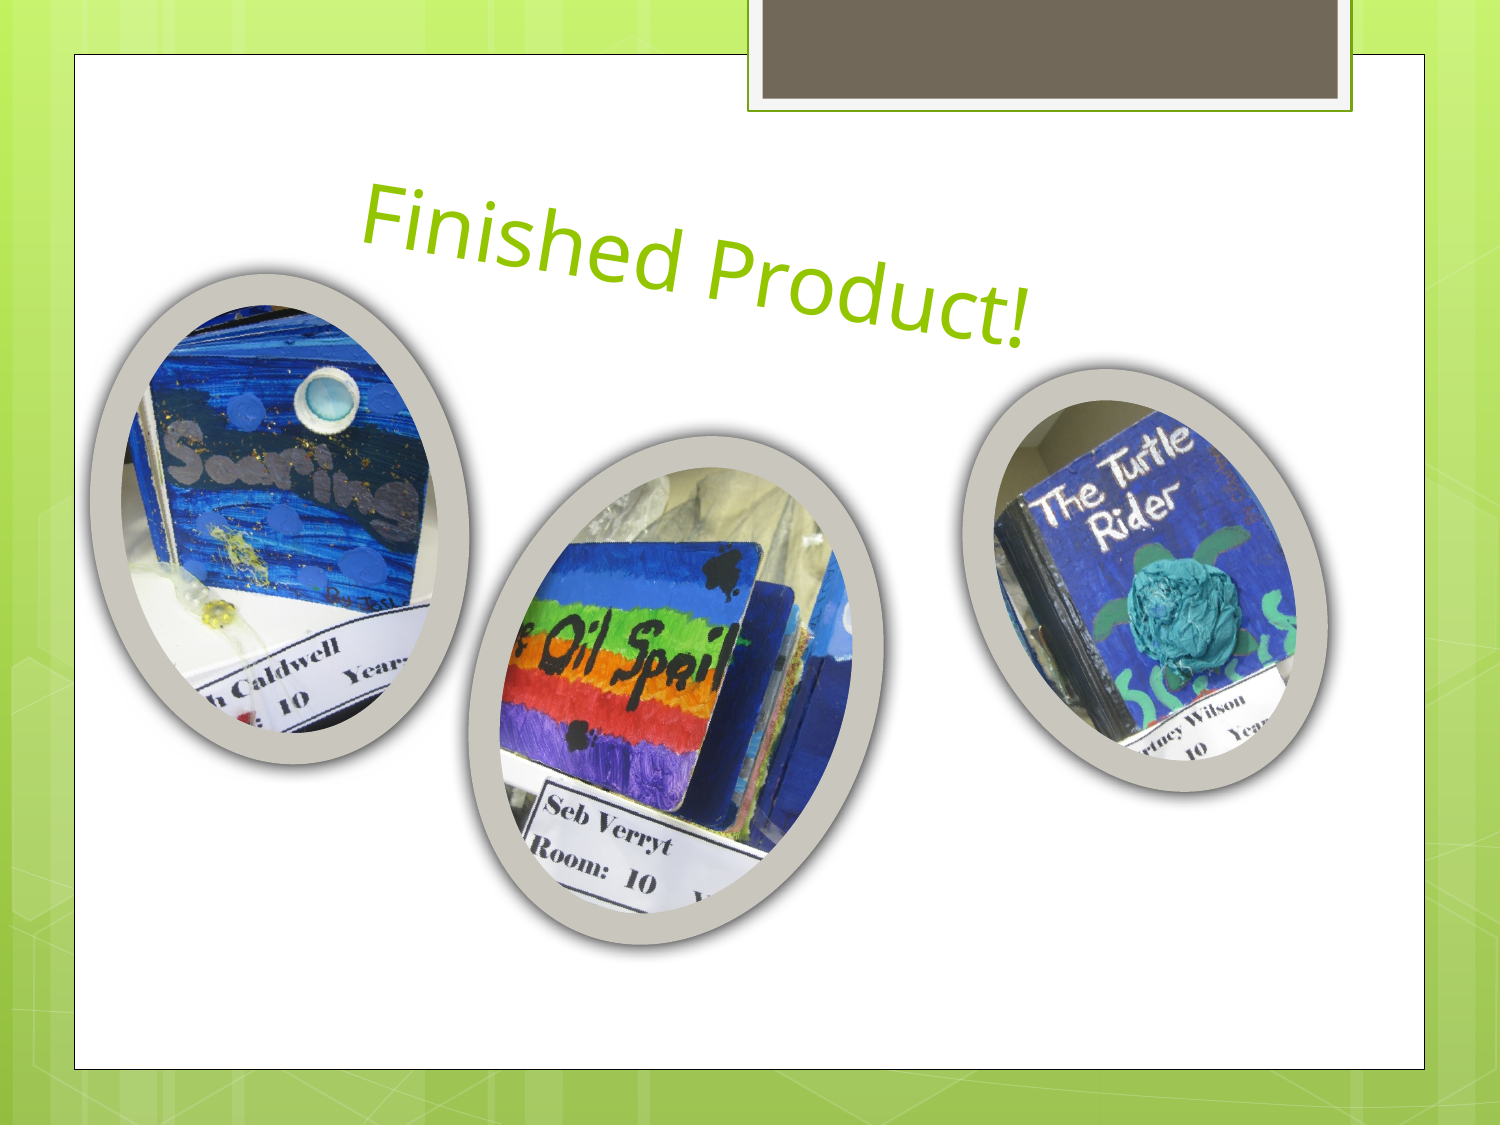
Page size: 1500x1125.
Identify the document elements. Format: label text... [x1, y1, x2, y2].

picture [178, 306, 359, 346]
picture [938, 401, 1352, 760]
picture [430, 468, 922, 913]
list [48, 346, 511, 693]
title Finished Product! [338, 78, 1500, 448]
picture [201, 693, 381, 733]
